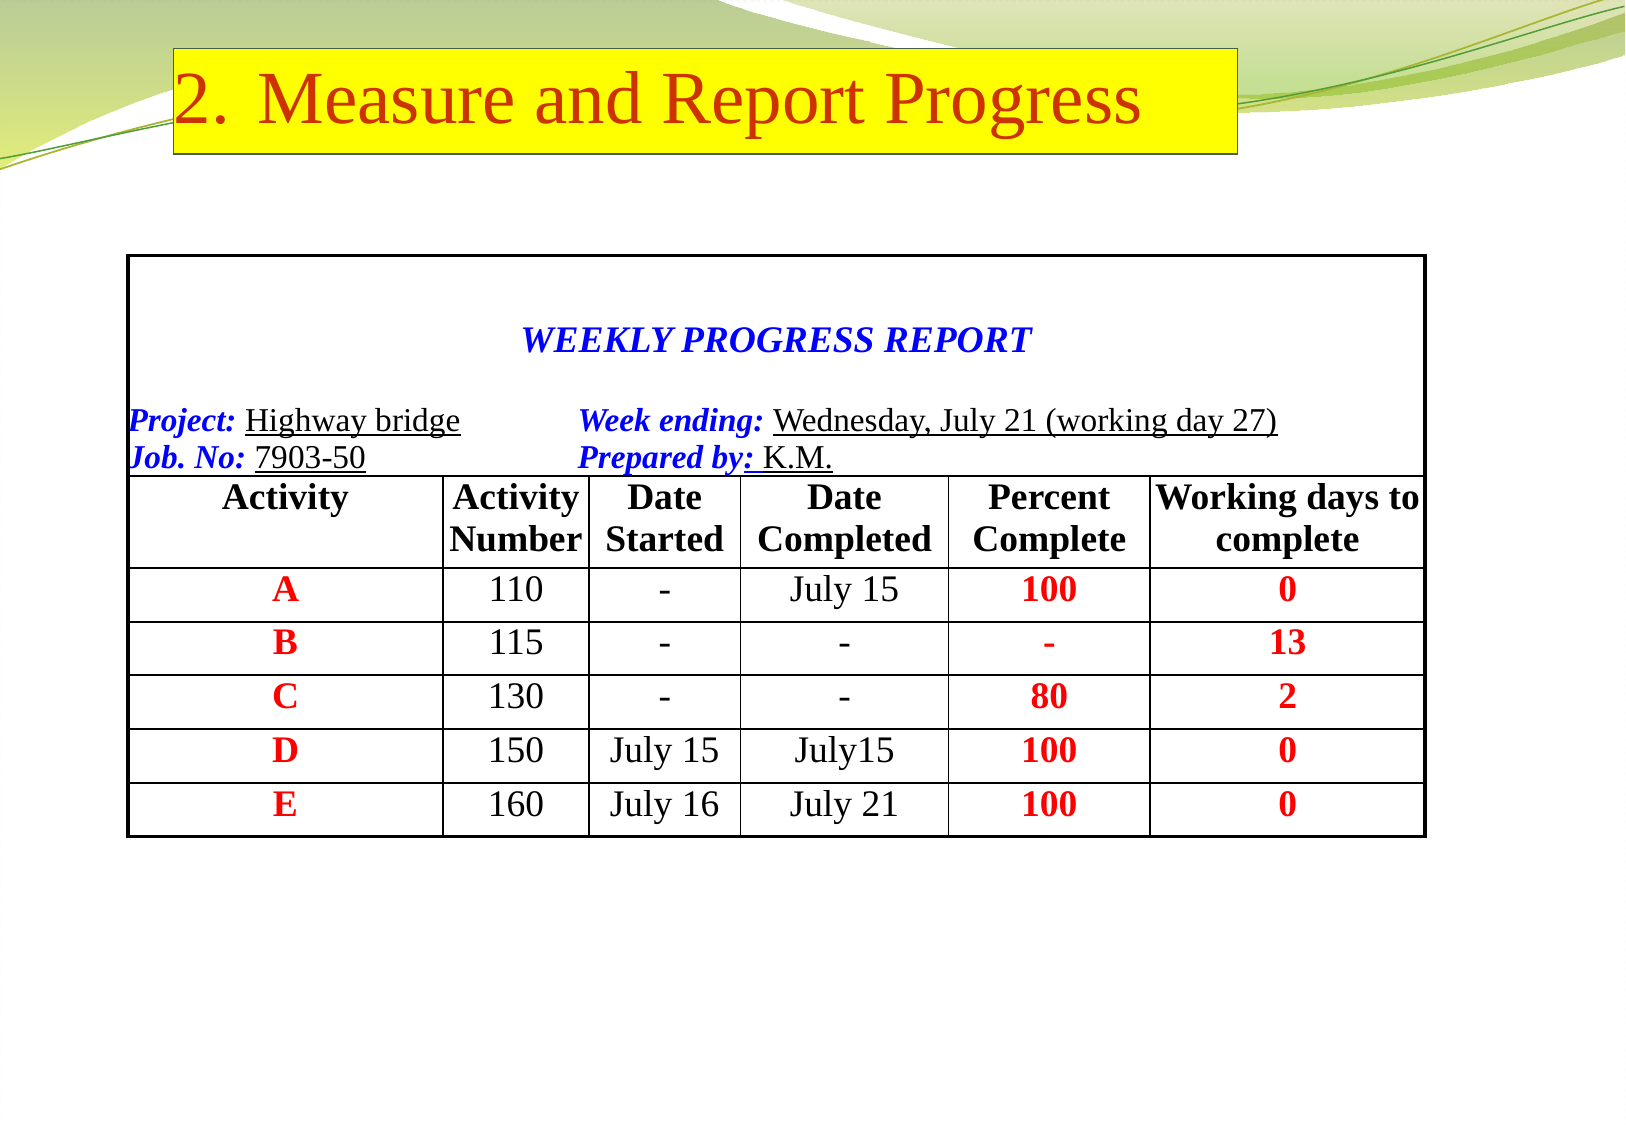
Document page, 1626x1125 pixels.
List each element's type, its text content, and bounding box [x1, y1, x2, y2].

table_cell 0 [1151, 730, 1423, 782]
table_cell A [130, 569, 442, 621]
table_cell 80 [949, 676, 1149, 728]
table_cell B [130, 623, 442, 674]
table_cell - [590, 676, 740, 728]
table_cell 0 [1151, 784, 1423, 835]
table_cell Date Completed [741, 477, 948, 567]
table_cell 100 [949, 730, 1149, 782]
table_cell 160 [444, 784, 588, 835]
table_cell 13 [1151, 623, 1423, 674]
table_cell July 21 [741, 784, 948, 835]
table_cell C [130, 676, 442, 728]
table_cell - [590, 623, 740, 674]
table_cell 130 [444, 676, 588, 728]
table_cell - [949, 623, 1149, 674]
table_cell 0 [1151, 569, 1423, 621]
table_header WEEKLY PROGRESS REPORT Project: Highway bridge Week ending: Wednesday, July 21 (working day 27) Job. No: 7903-50 Prepared by: K.M. [130, 257, 1423, 475]
table_cell Date Started [590, 477, 740, 567]
table_cell July 16 [590, 784, 740, 835]
table_cell Working days to complete [1151, 477, 1423, 567]
table_cell Activity [130, 477, 442, 567]
table_cell Percent Complete [949, 477, 1149, 567]
table_cell July15 [741, 730, 948, 782]
table_cell - [741, 676, 948, 728]
table_cell Activity Number [444, 477, 588, 567]
table_cell 150 [444, 730, 588, 782]
table_cell 115 [444, 623, 588, 674]
text_box Measure and Report Progress [173, 48, 1238, 155]
table_cell July 15 [741, 569, 948, 621]
table_cell 110 [444, 569, 588, 621]
table_cell 100 [949, 784, 1149, 835]
table_cell D [130, 730, 442, 782]
table_cell E [130, 784, 442, 835]
table_cell 100 [949, 569, 1149, 621]
table_cell 2 [1151, 676, 1423, 728]
table_cell - [590, 569, 740, 621]
table_cell - [741, 623, 948, 674]
table_cell July 15 [590, 730, 740, 782]
